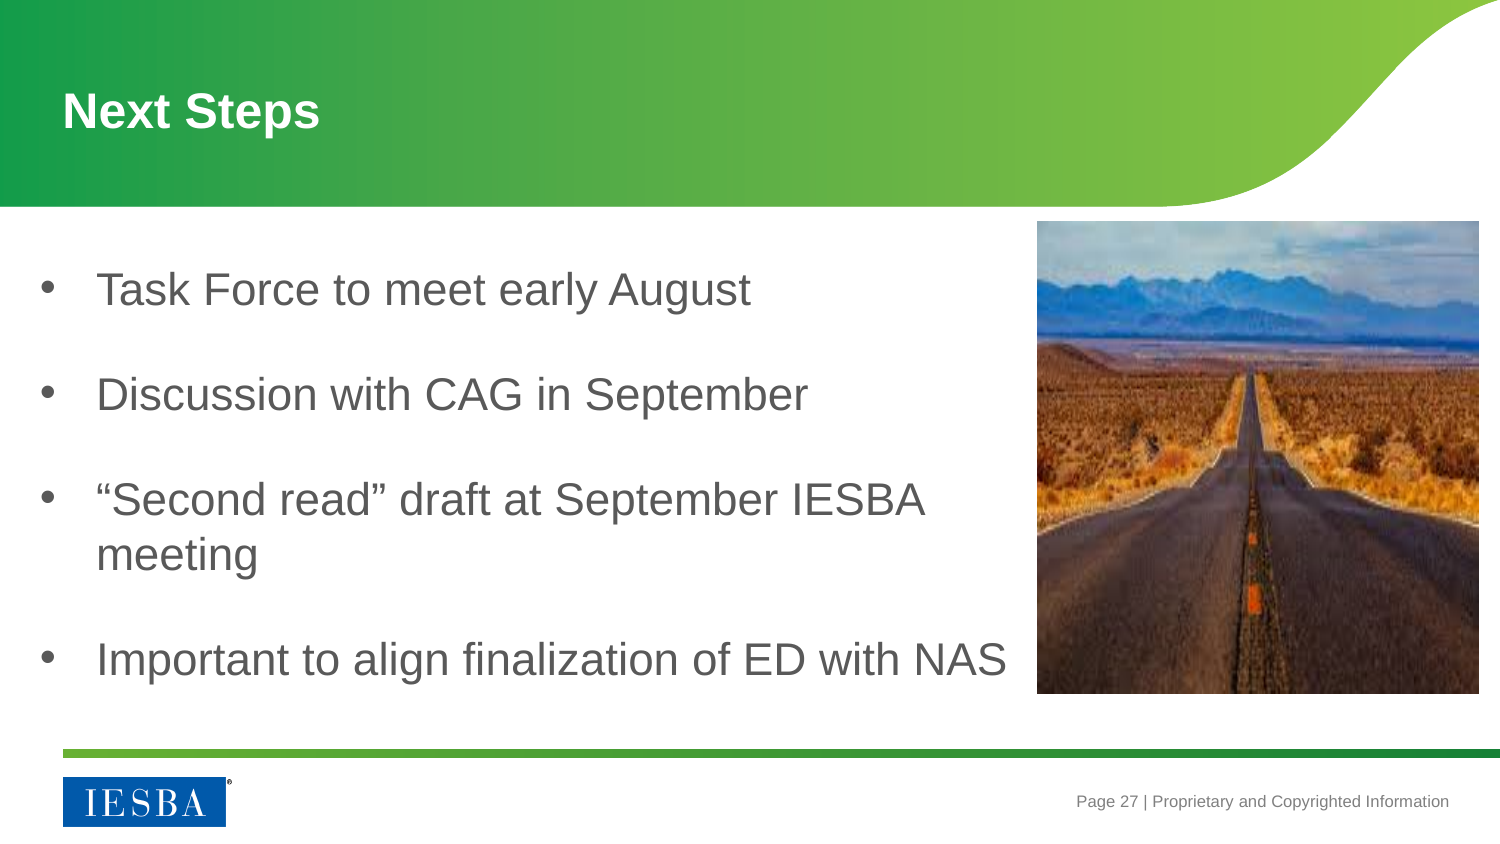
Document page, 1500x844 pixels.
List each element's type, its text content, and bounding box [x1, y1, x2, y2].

picture [63, 777, 232, 827]
picture [1037, 221, 1480, 695]
picture [0, 0, 1500, 207]
title Next Steps [62, 75, 1300, 142]
text_box Task Force to meet early August Discussion with CAG in September “Second read” draft at September IESBA meeting Important to align finalization of ED with NAS [24, 252, 1032, 692]
